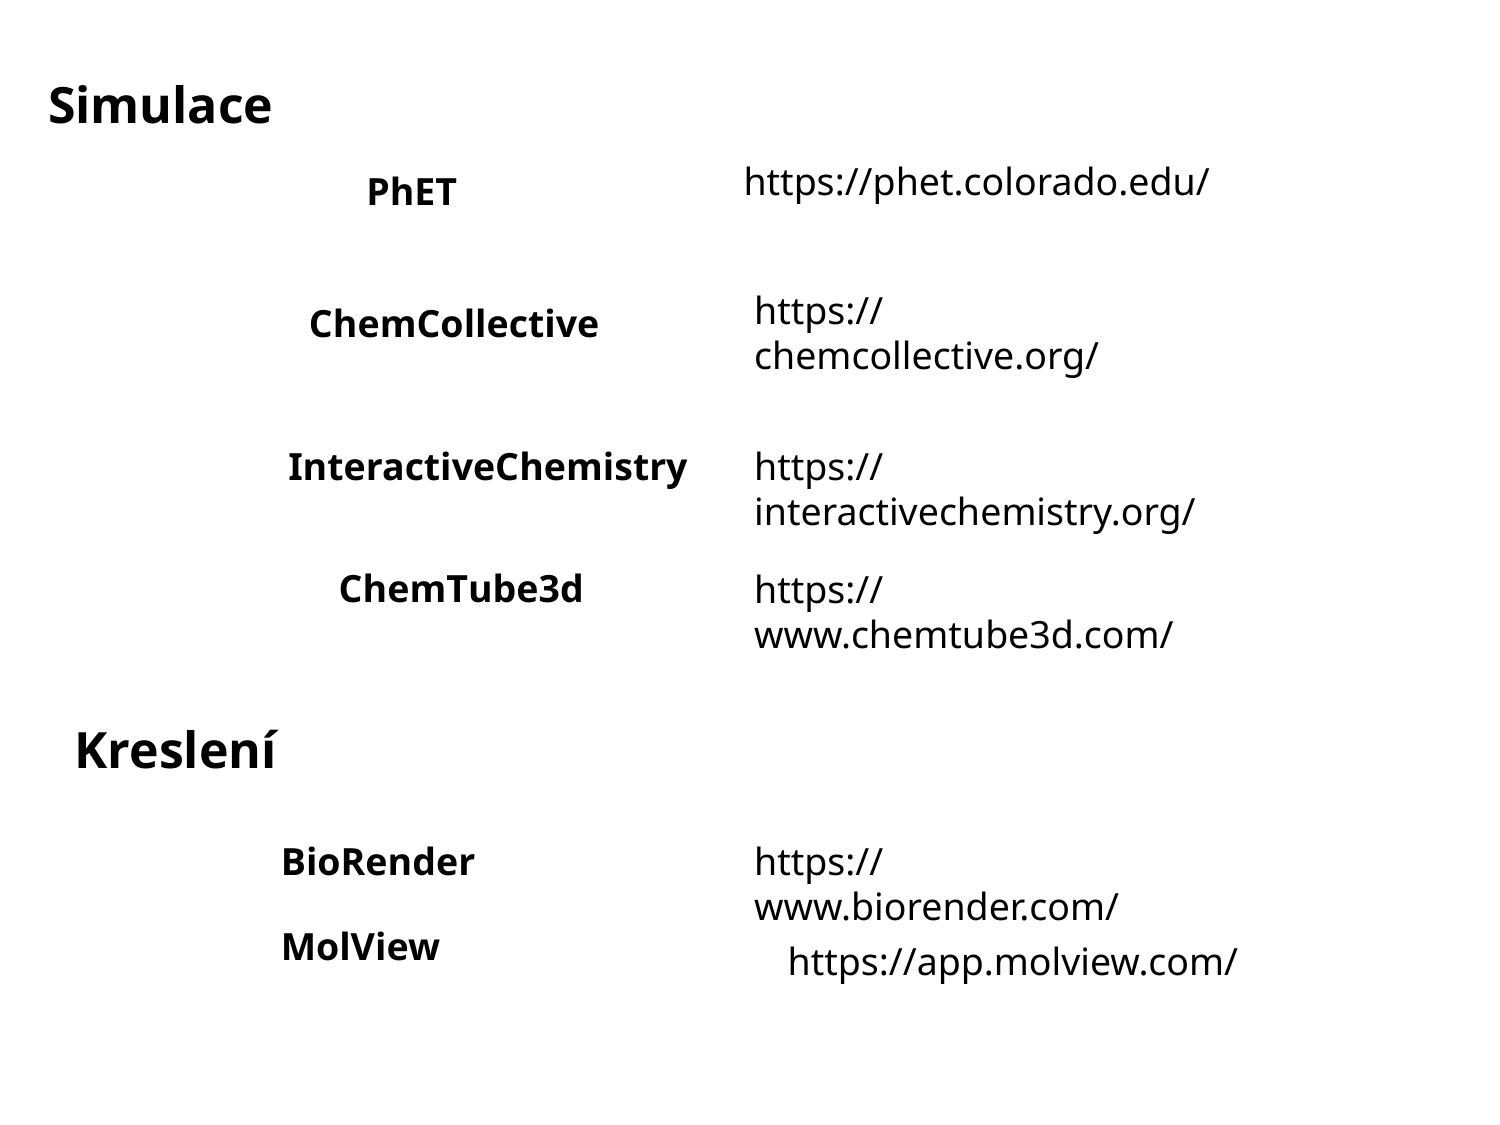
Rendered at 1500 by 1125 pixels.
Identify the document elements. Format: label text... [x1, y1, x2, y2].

text_box https://chemcollective.org/ [739, 280, 1218, 385]
text_box https://interactivechemistry.org/ [739, 435, 1327, 540]
text_box ChemTube3d [323, 558, 616, 618]
text_box InteractiveChemistry [273, 435, 703, 495]
text_box Kreslení [59, 707, 324, 797]
text_box https://www.chemtube3d.com/ [739, 558, 1282, 664]
title Simulace [33, 63, 298, 152]
text_box https://app.molview.com/ [772, 930, 1265, 990]
text_box PhET [351, 160, 472, 221]
text_box https://phet.colorado.edu/ [728, 150, 1229, 210]
text_box MolView [265, 915, 558, 975]
text_box BioRender [265, 830, 558, 891]
text_box https://www.biorender.com/ [739, 830, 1253, 936]
text_box ChemCollective [294, 292, 615, 353]
